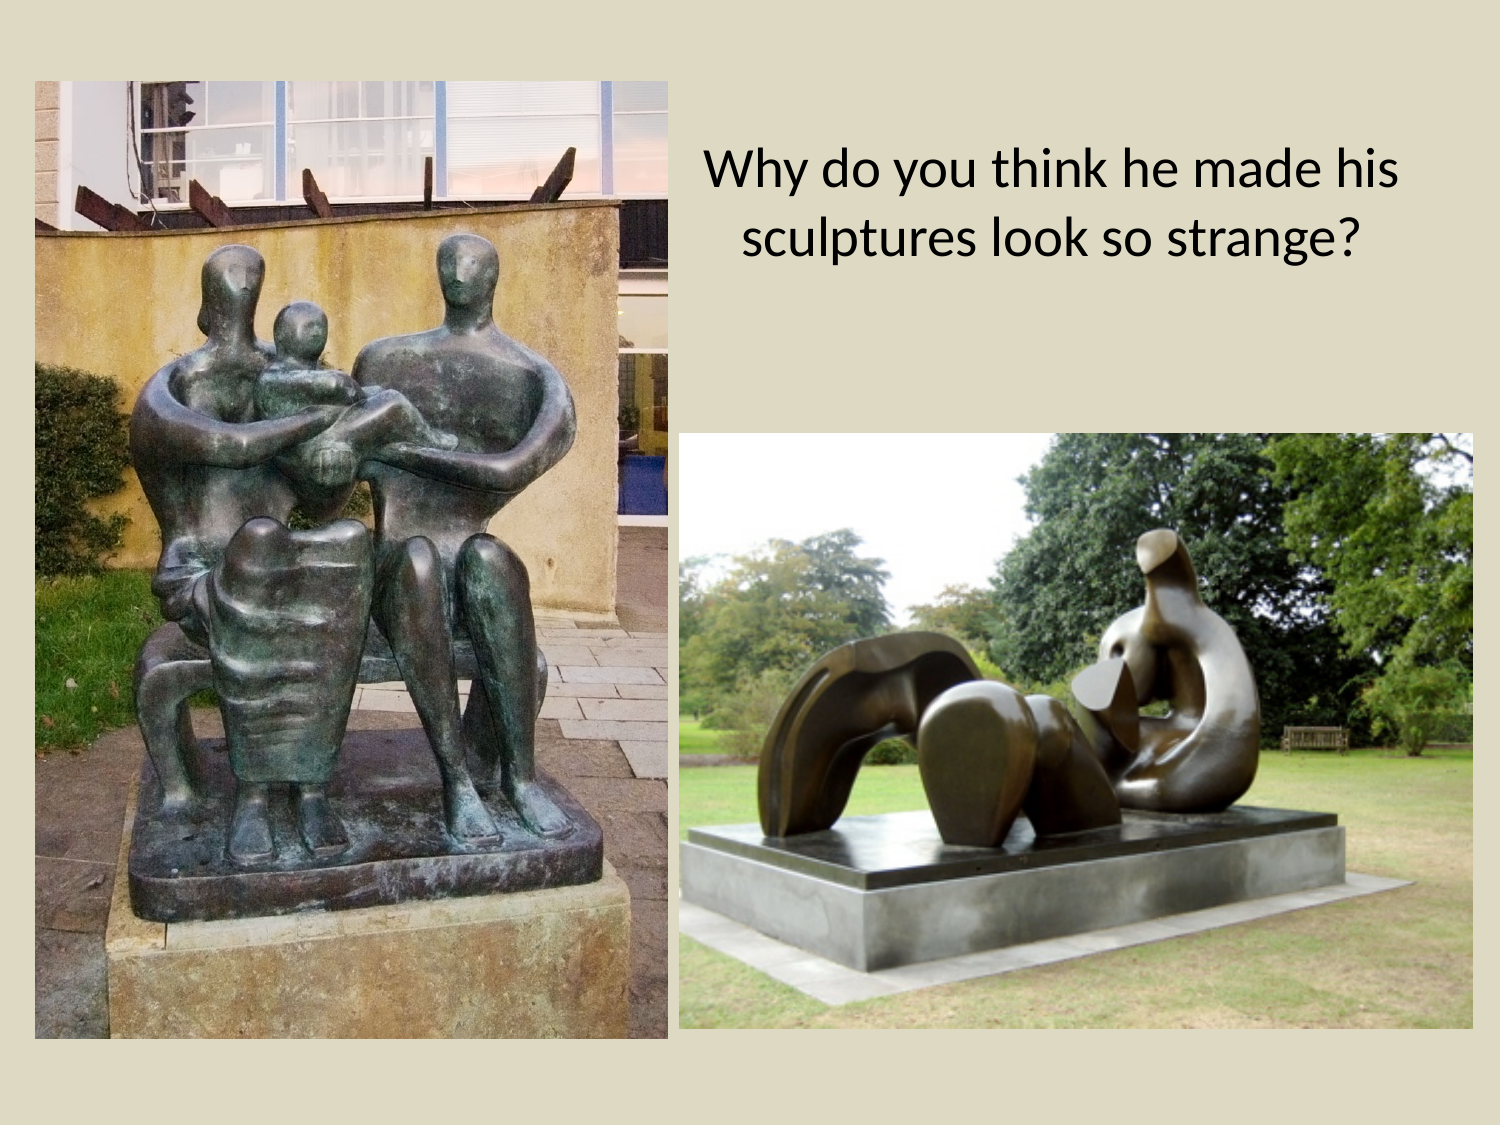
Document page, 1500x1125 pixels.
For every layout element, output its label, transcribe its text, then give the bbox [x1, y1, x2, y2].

title Why do you think he made his sculptures look so strange? [679, 105, 1425, 293]
picture [34, 81, 669, 1039]
picture [679, 433, 1473, 1029]
